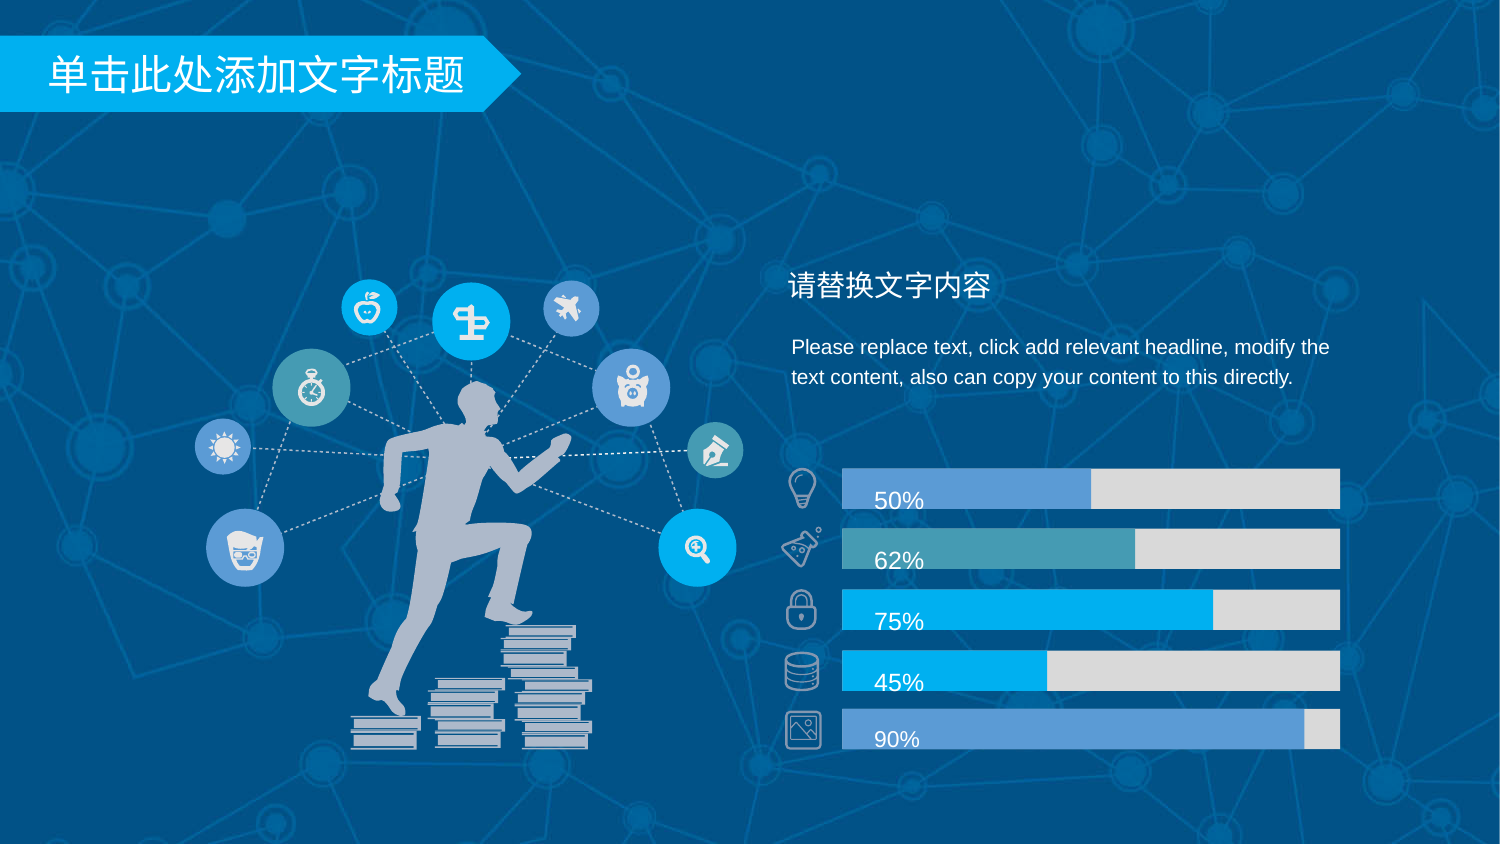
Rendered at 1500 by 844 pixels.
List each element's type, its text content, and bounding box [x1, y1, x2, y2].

text_box 50% [859, 470, 948, 522]
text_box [784, 651, 820, 692]
text_box [841, 708, 1306, 750]
text_box 62% [859, 530, 948, 582]
text_box [841, 468, 1092, 510]
text_box [1048, 650, 1341, 692]
text_box Please replace text, click add relevant headline, modify the text content, also can copy your content to this directly. [780, 323, 1358, 395]
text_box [192, 276, 747, 750]
picture [0, 0, 1500, 844]
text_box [788, 467, 817, 509]
text_box [1092, 468, 1341, 510]
text_box [1306, 708, 1341, 750]
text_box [785, 710, 822, 750]
text_box 请替换文字内容 [776, 254, 1092, 308]
text_box [841, 528, 1136, 570]
text_box 75% [859, 591, 948, 643]
text_box [1214, 589, 1341, 631]
text_box [841, 650, 1048, 692]
text_box [841, 589, 1214, 631]
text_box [786, 589, 817, 630]
text_box 90% [859, 711, 948, 760]
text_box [780, 526, 822, 568]
text_box [1136, 528, 1341, 570]
text_box 45% [859, 653, 948, 704]
